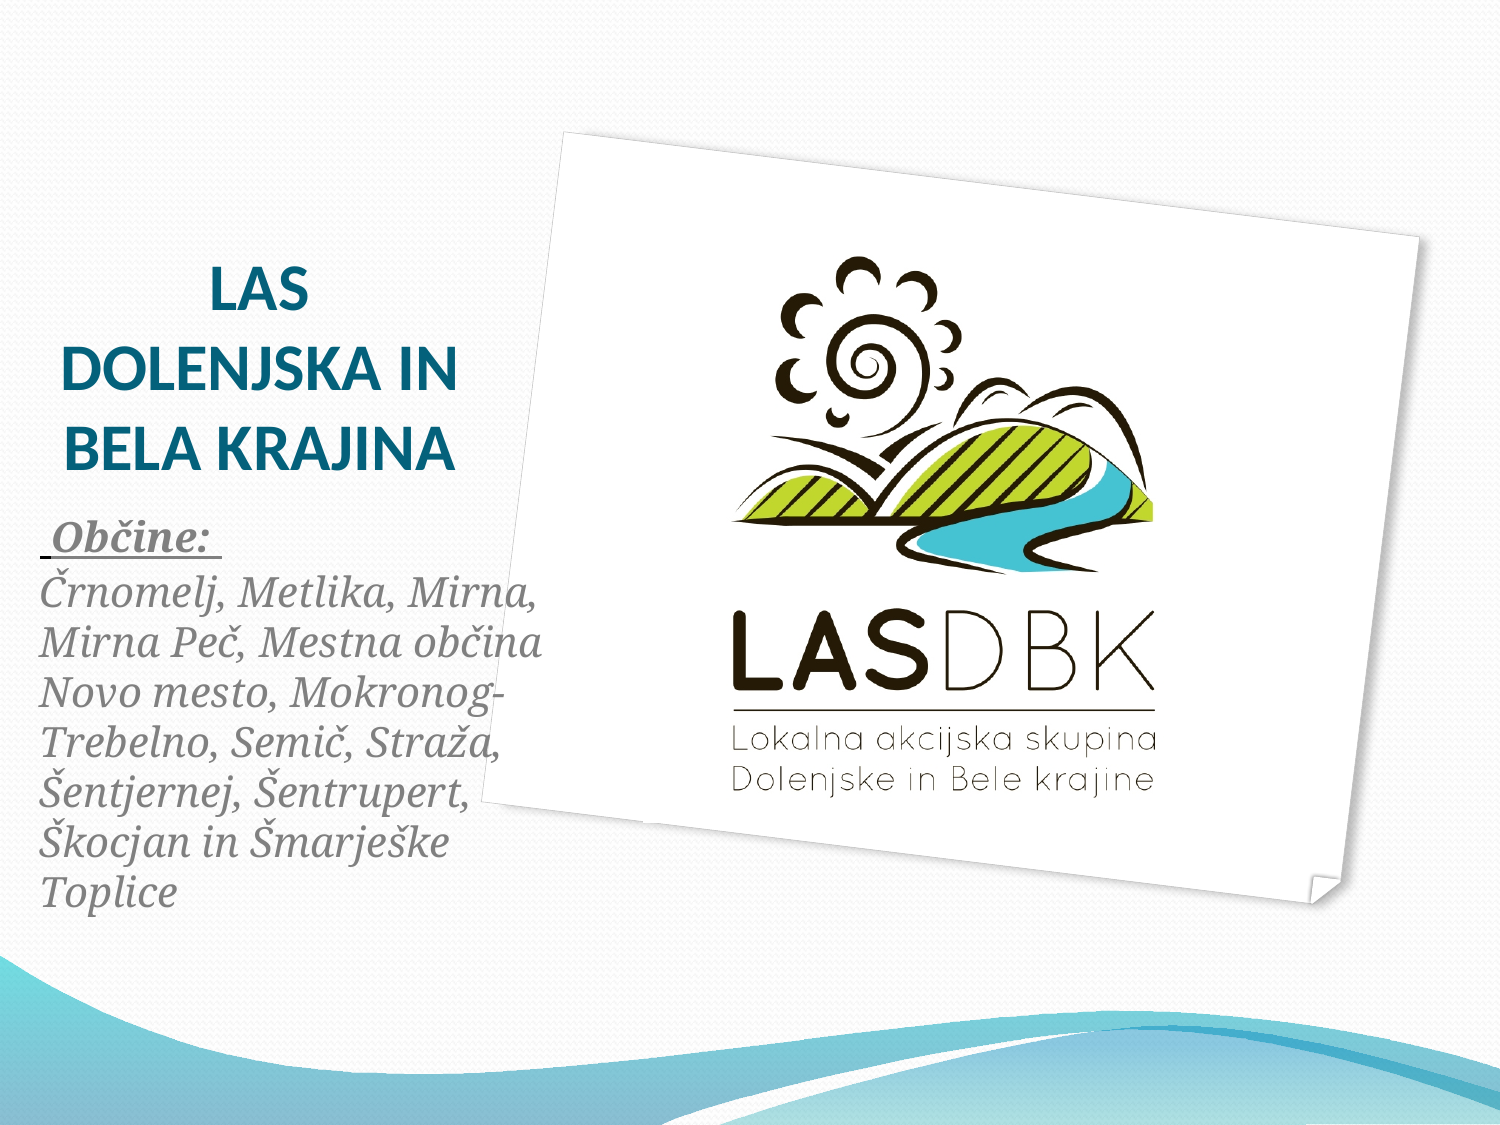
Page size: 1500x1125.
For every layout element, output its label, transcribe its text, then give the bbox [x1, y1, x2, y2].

picture [643, 231, 1235, 823]
list Občine: Črnomelj, Metlika, Mirna, Mirna Peč, Mestna občina Novo mesto, Mokronog-Trebelno, Semič, Straža, Šentjernej, Šentrupert, Škocjan in Šmarješke Toplice [29, 503, 561, 861]
title LAS DOLENJSKA IN BELA KRAJINA [41, 231, 479, 492]
